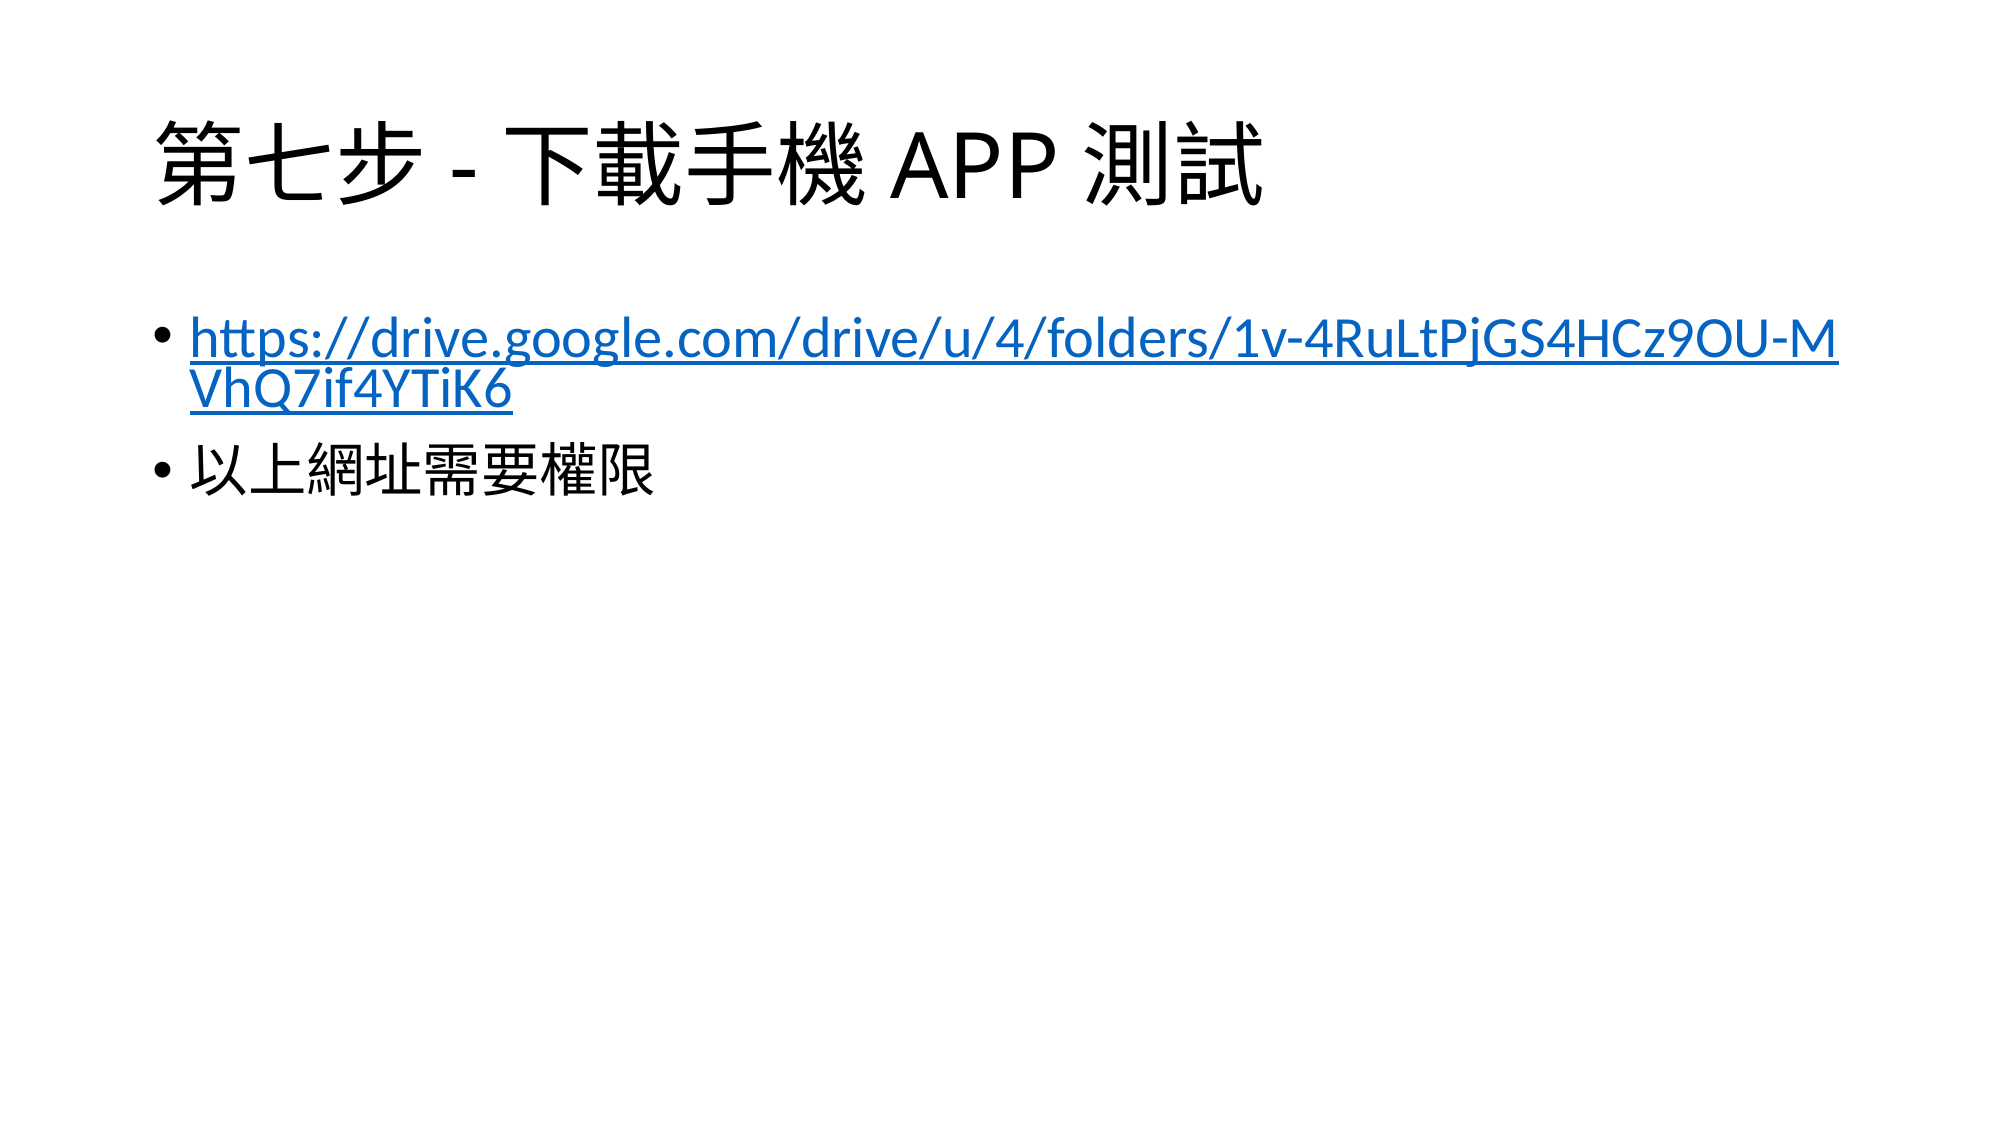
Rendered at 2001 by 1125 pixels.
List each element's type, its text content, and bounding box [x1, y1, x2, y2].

title 第七步-下載手機APP測試 [137, 59, 1863, 278]
list https://drive.google.com/drive/u/4/folders/1v-4RuLtPjGS4HCz9OU-MVhQ7if4YTiK6 以上網址需要權限 [137, 299, 1863, 1014]
